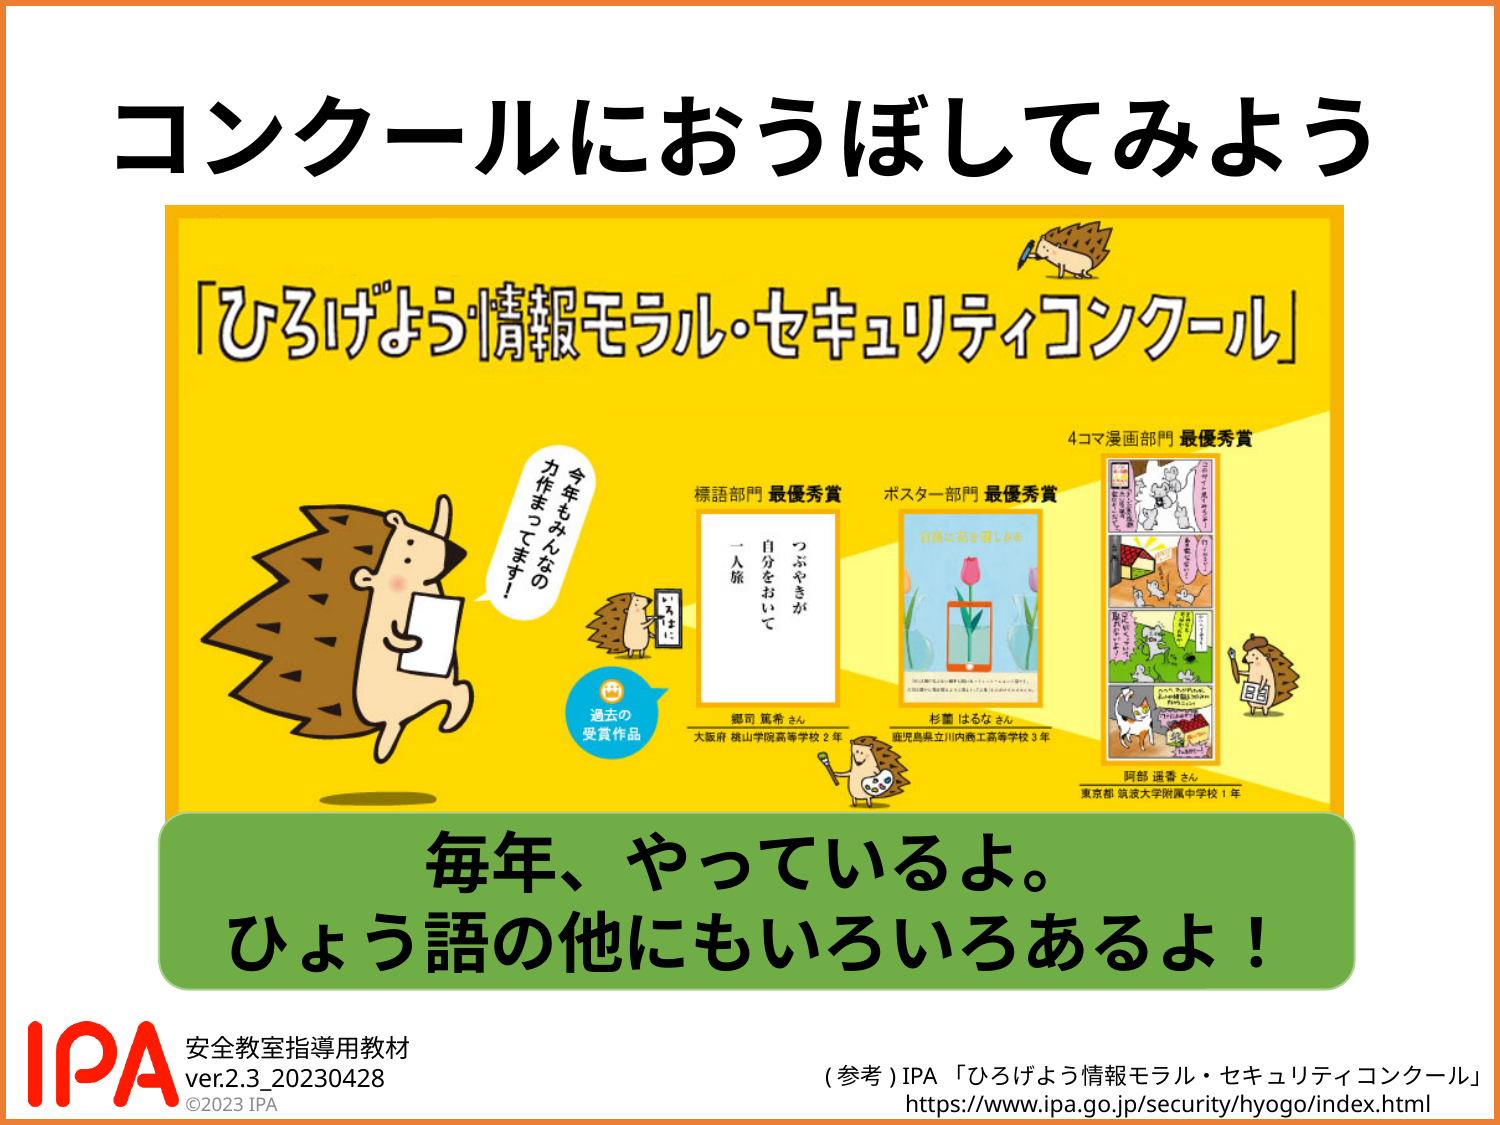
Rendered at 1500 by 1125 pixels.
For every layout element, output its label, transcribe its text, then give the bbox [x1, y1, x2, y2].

text_box 毎年、やっているよ。 ひょう語の他にもいろいろあるよ！ [158, 818, 1356, 991]
title コンクールにおうぼしてみよう [79, 65, 1412, 218]
text_box (参考) IPA「ひろげよう情報モラル・セキュリティコンクール」 https://www.ipa.go.jp/security/hyogo/index.html [810, 1054, 1500, 1124]
picture [165, 205, 1344, 950]
picture [28, 1021, 179, 1107]
